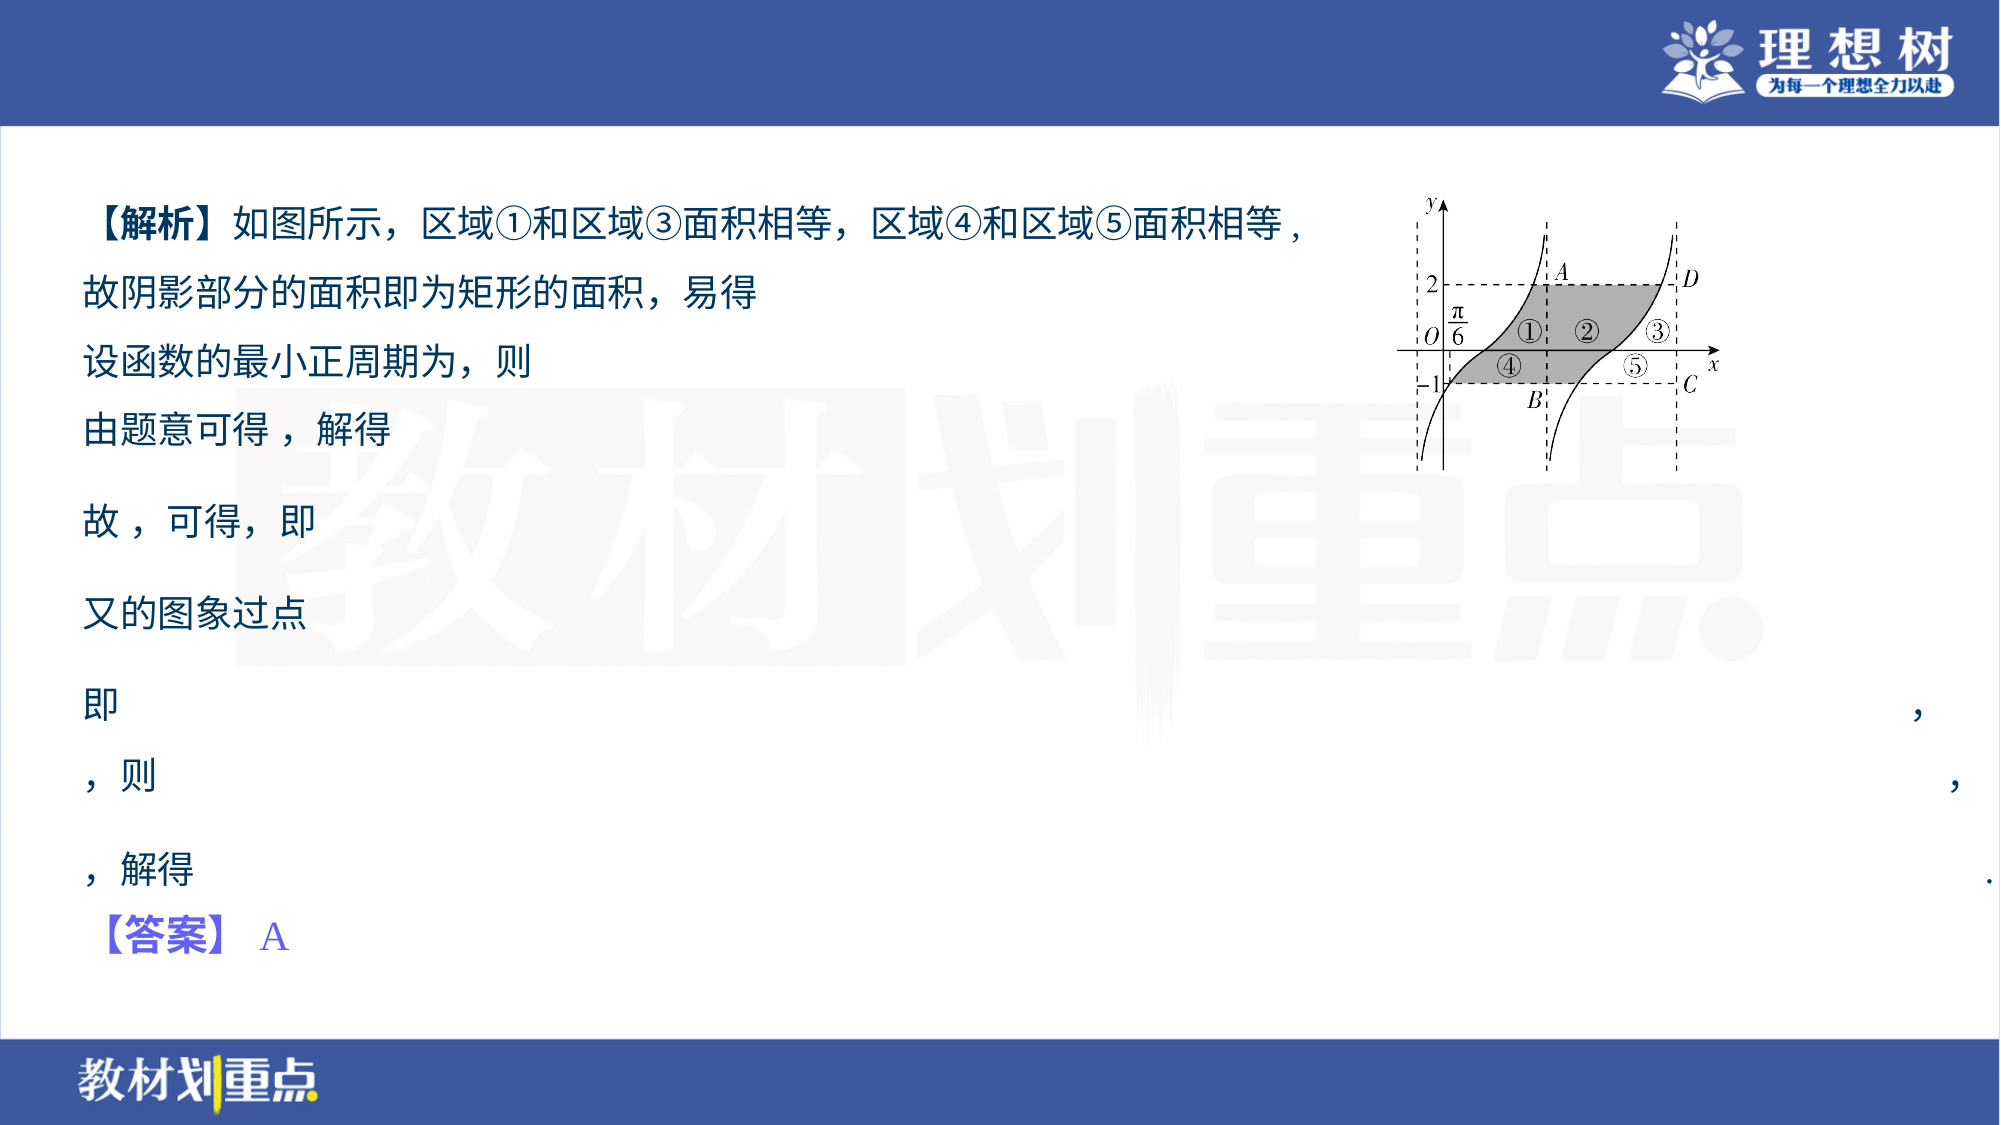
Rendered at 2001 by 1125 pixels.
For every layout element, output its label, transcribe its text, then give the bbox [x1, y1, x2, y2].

picture [0, 0, 2000, 1125]
text_box 【答案】A [82, 883, 1817, 951]
